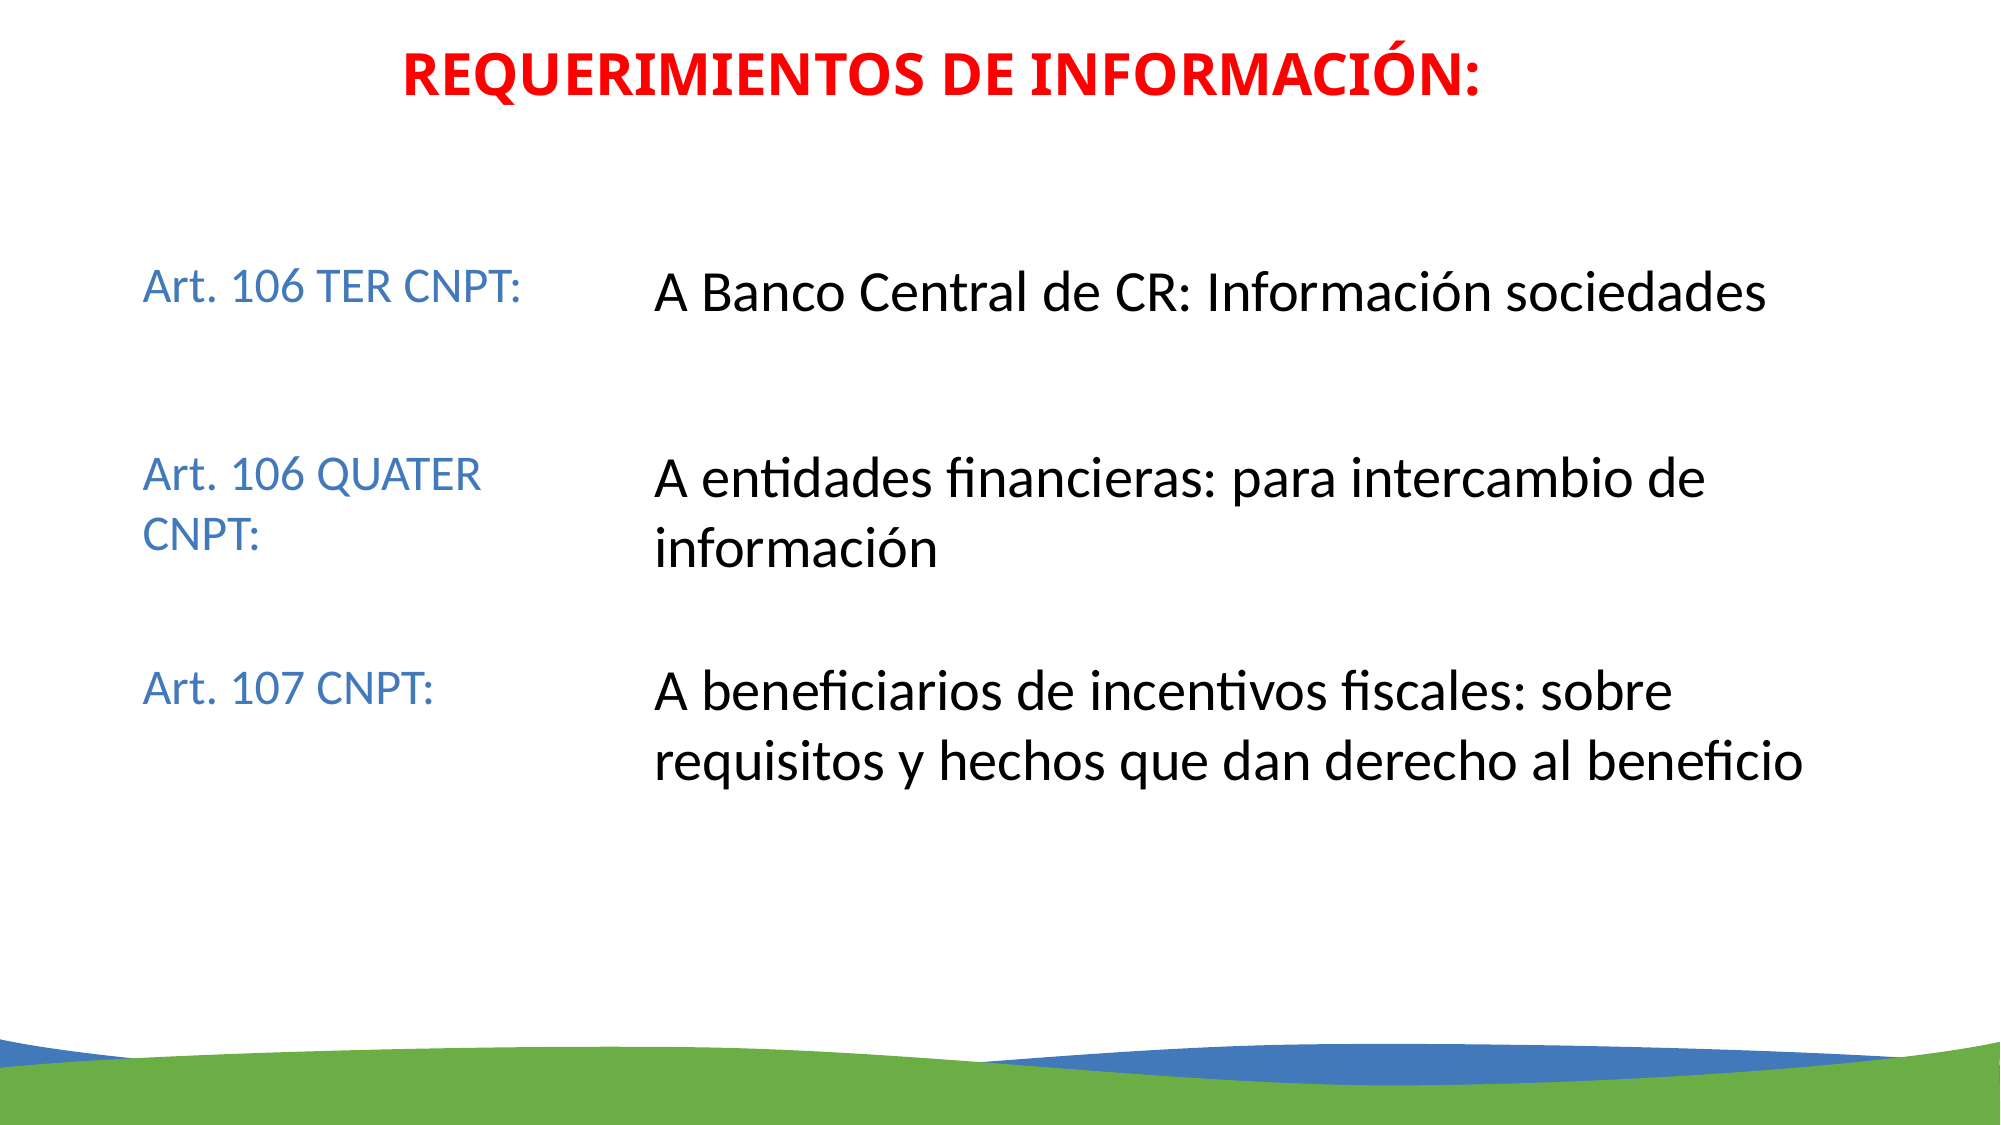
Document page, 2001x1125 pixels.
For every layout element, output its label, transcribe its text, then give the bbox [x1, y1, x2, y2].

text_box A beneficiarios de incentivos fiscales: sobre requisitos y hechos que dan derecho al beneficio [639, 644, 1925, 799]
text_box Art. 106 TER CNPT: [127, 245, 561, 321]
text_box Art. 107 CNPT: [127, 646, 561, 722]
title REQUERIMIENTOS DE INFORMACIÓN: [386, 5, 1684, 171]
text_box Art. 106 QUATER CNPT: [127, 432, 561, 568]
text_box A entidades financieras: para intercambio de información [639, 432, 1925, 587]
text_box A Banco Central de CR: Información sociedades [639, 246, 1854, 331]
